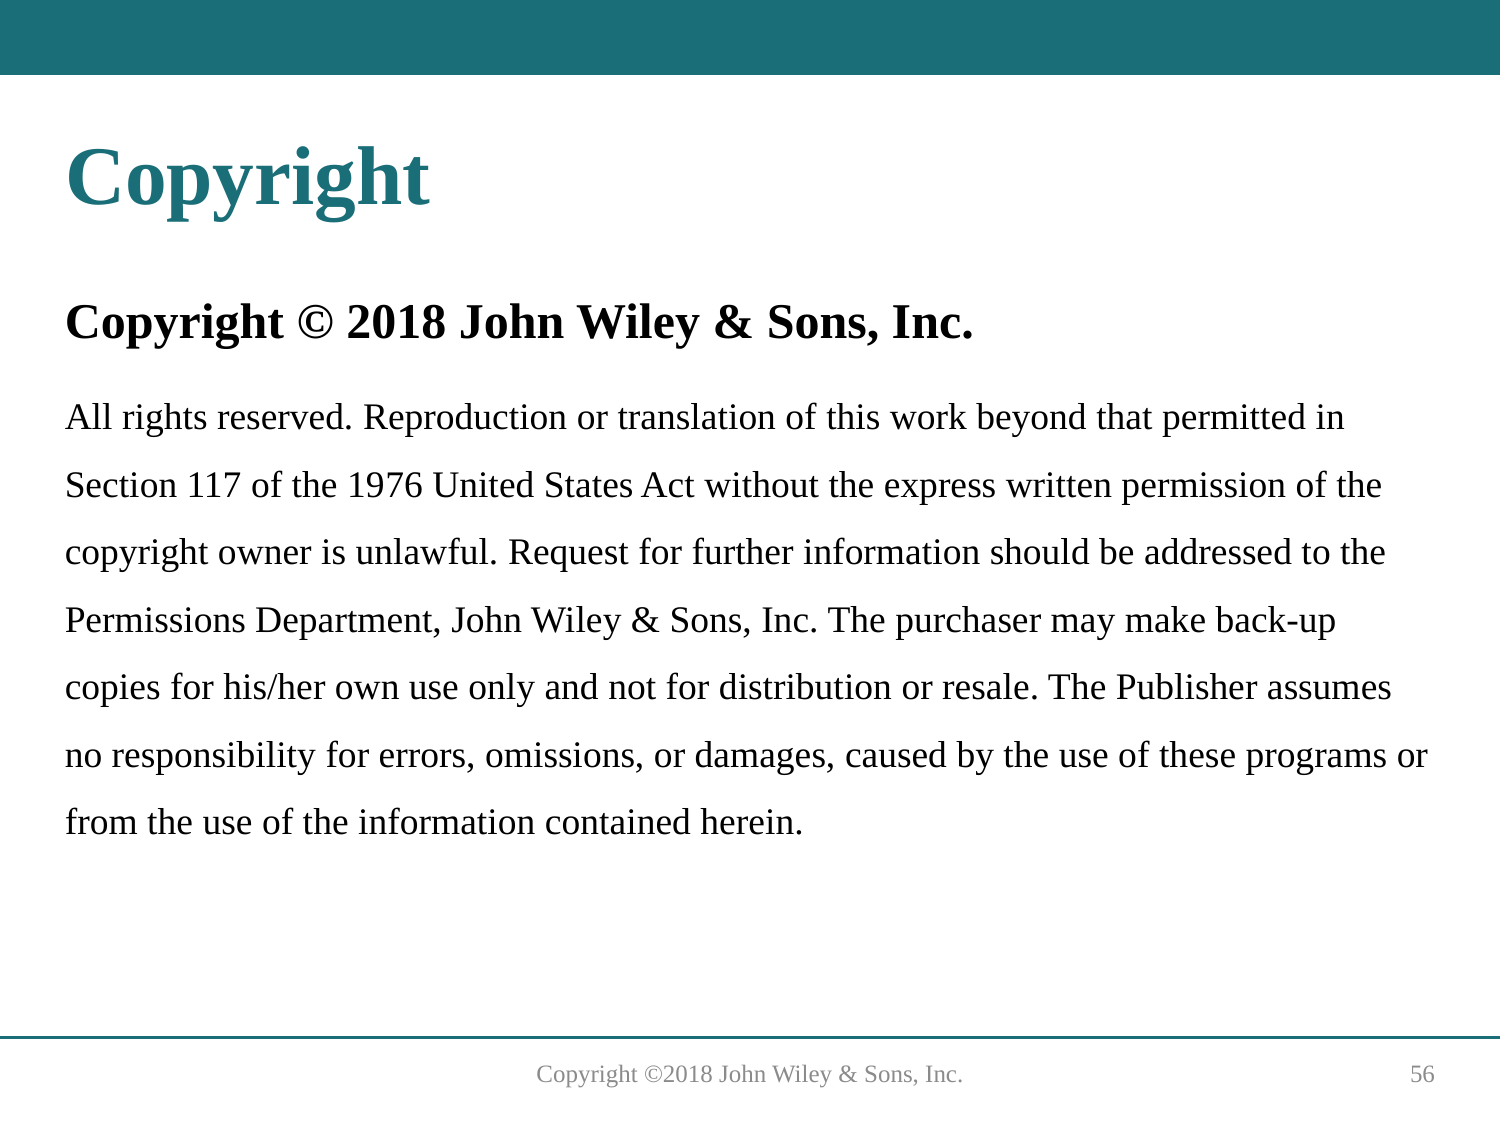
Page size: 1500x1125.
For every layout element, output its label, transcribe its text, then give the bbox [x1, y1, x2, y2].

slide_number 56 [1059, 1042, 1450, 1103]
title Copyright [50, 125, 1450, 238]
list Copyright © 2018 John Wiley & Sons, Inc. All rights reserved. Reproduction or translation of this work beyond that permitted in Section 117 of the 19 76 United States Act without the express written permission of the copyright owner is unlawful. Request for further information should be addressed to the Permissions Department, John Wiley & Sons, Inc. The purchaser may make back-up copies for his/her own use only and not for distribution or resale. The Publisher assumes no responsibility for errors, omissions, or damages, caused by the use of these programs or from the use of the information contained herein. [50, 287, 1450, 875]
footer Copyright ©2018 John Wiley & Sons, Inc. [496, 1042, 1004, 1103]
